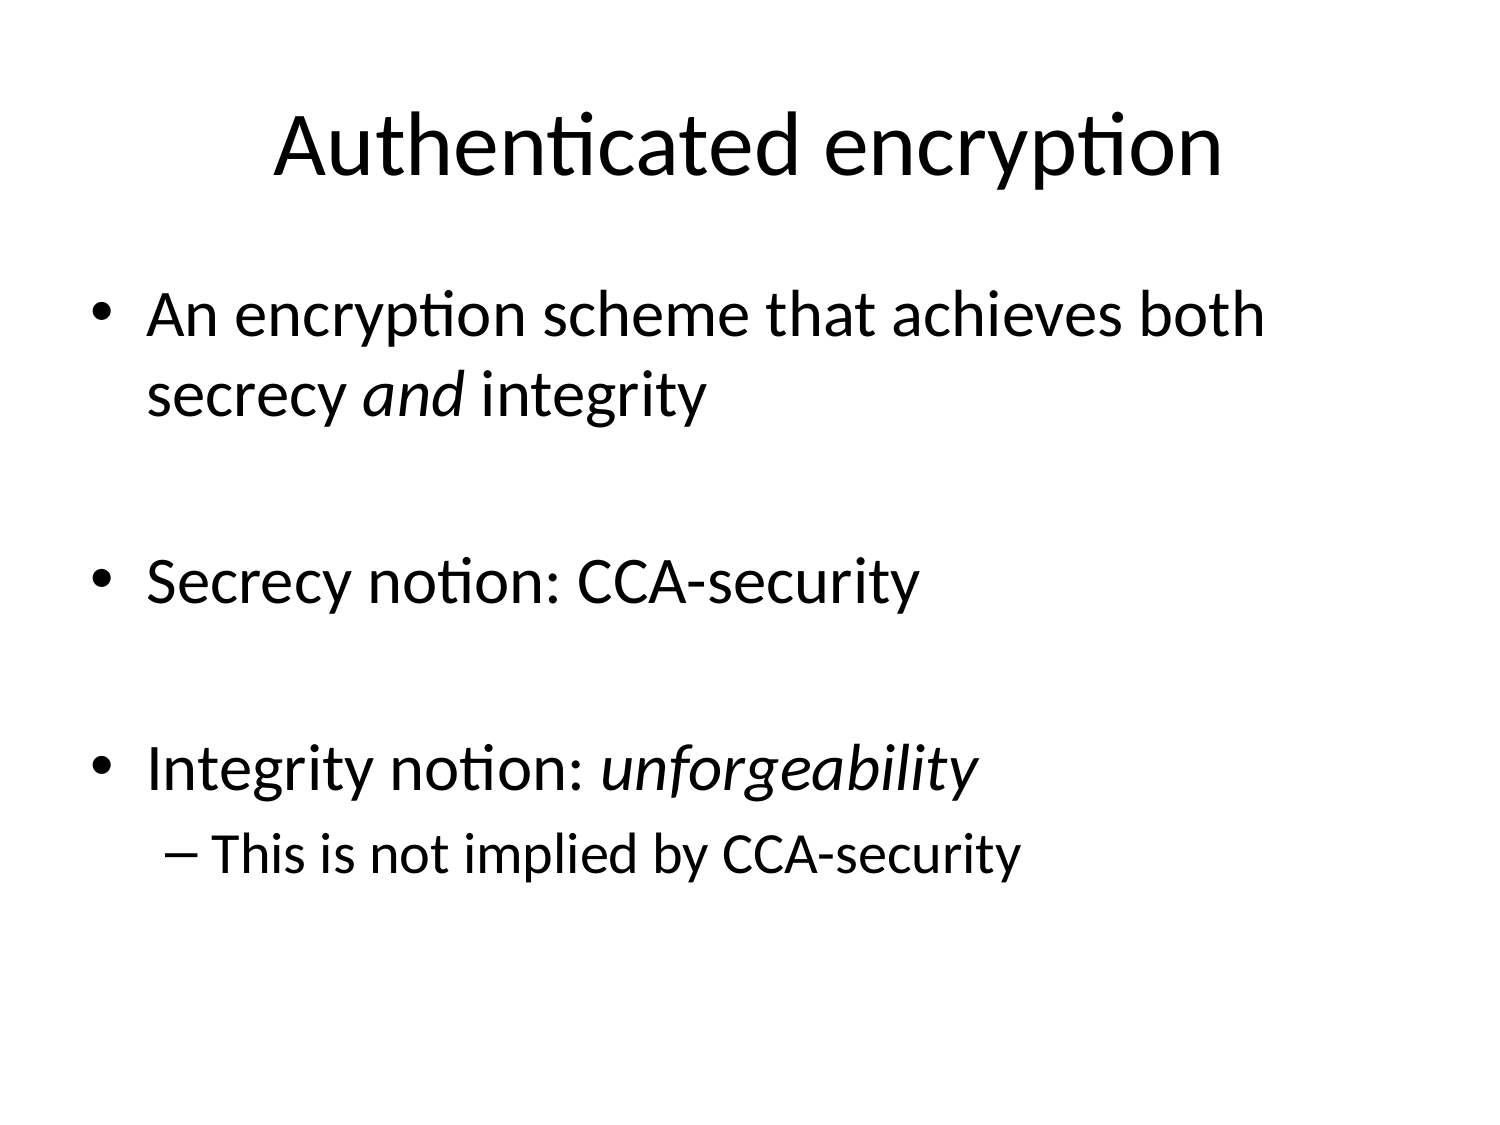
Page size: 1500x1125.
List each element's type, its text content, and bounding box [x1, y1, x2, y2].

list An encryption scheme that achieves both secrecy and integrity Secrecy notion: CCA-security Integrity notion: unforgeability This is not implied by CCA-security [75, 262, 1425, 1005]
title Authenticated encryption [75, 45, 1425, 233]
